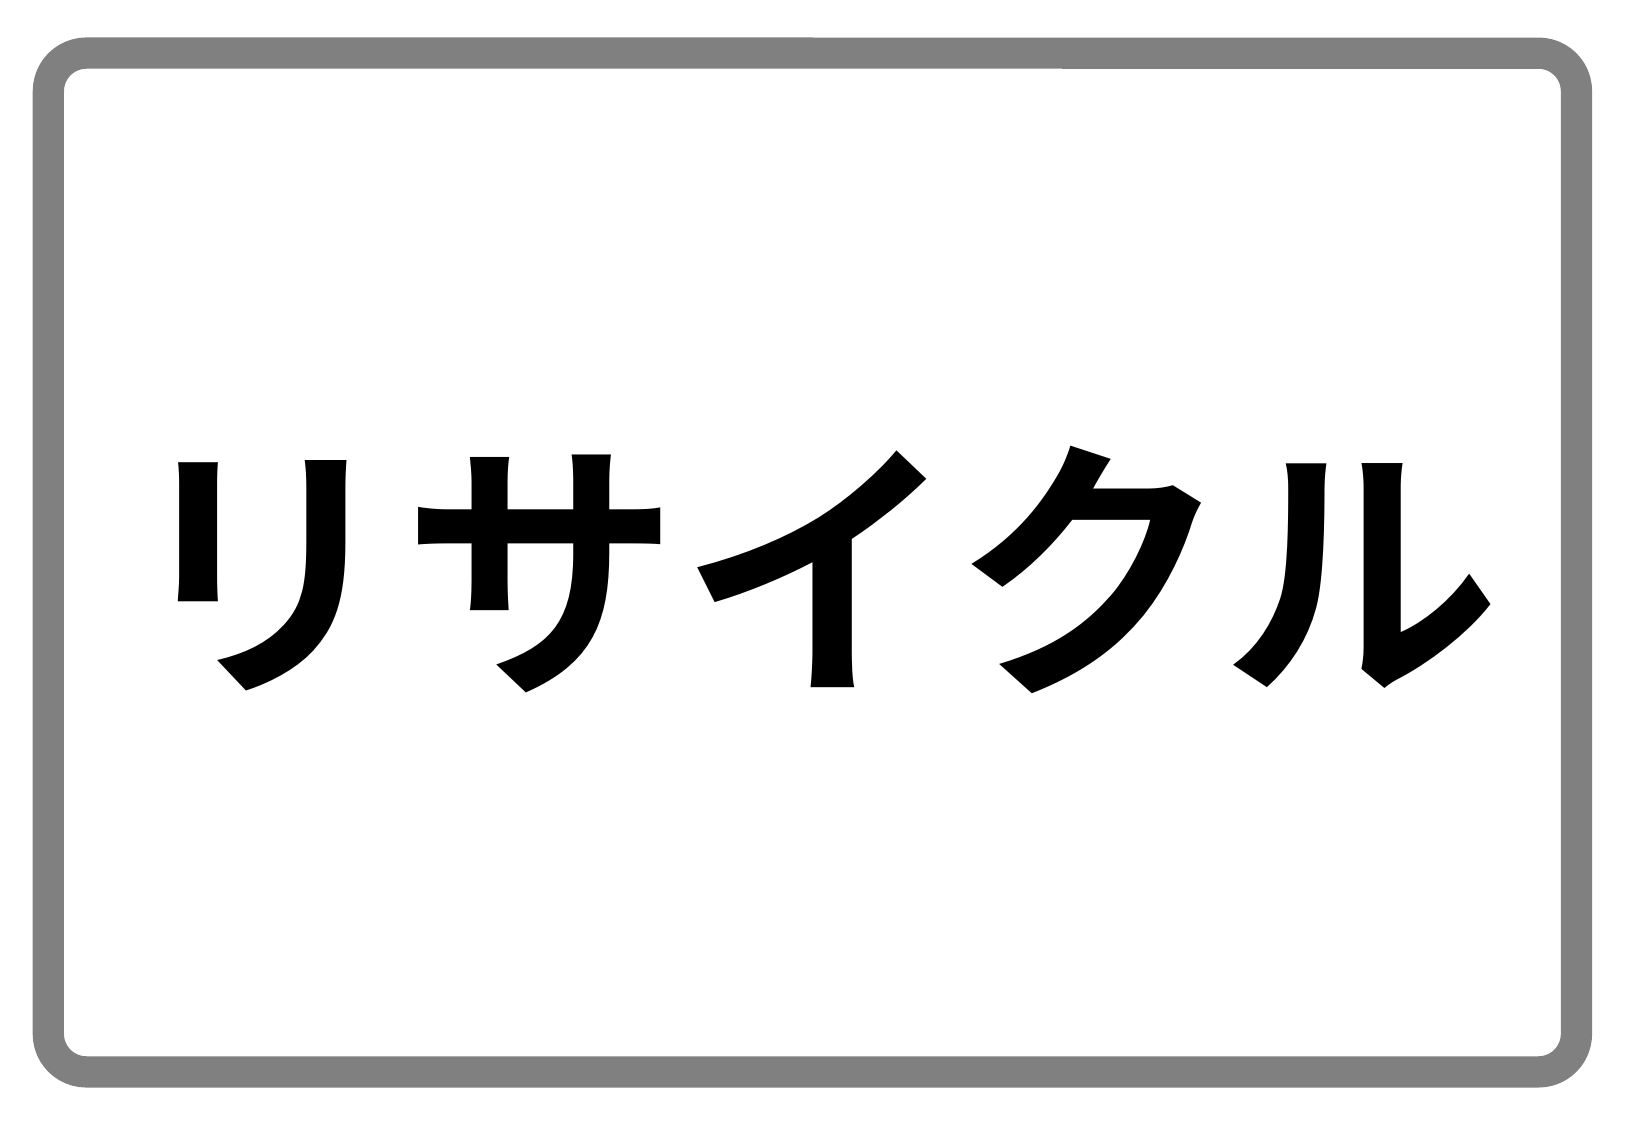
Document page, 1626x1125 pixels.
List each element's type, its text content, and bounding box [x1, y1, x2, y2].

text_box リサイクル [48, 390, 1577, 738]
text_box [46, 50, 1579, 1075]
